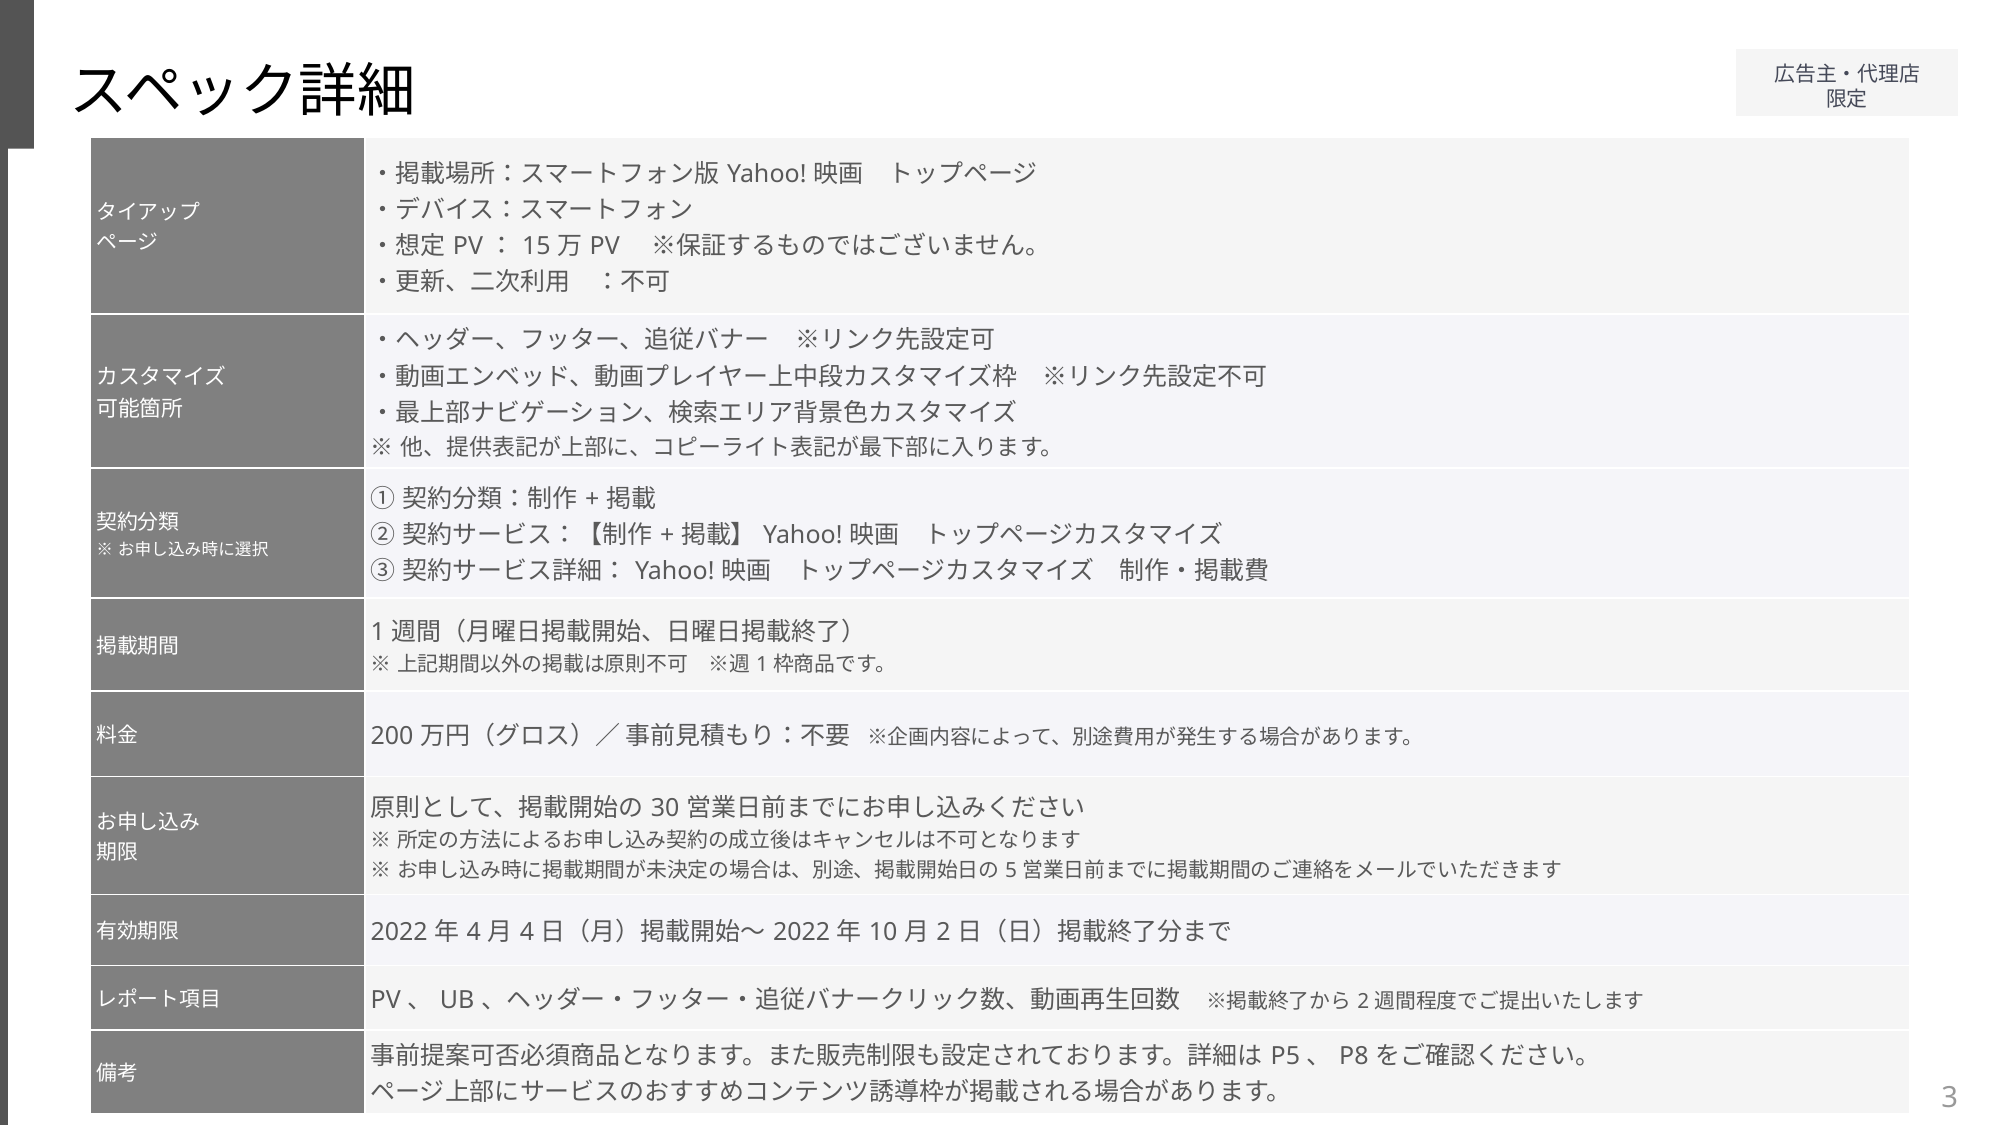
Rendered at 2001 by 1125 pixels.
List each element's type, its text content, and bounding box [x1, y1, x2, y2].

list スペック詳細 [54, 21, 1656, 155]
table_cell お申し込み 期限 [91, 777, 364, 894]
table_cell 契約分類 ※お申し込み時に選択 [91, 469, 364, 597]
table_cell 料金 [91, 692, 364, 776]
table_cell 有効期限 [91, 895, 364, 965]
table_cell 事前提案可否必須商品となります。また販売制限も設定されております。詳細はP5、P8をご確認ください。 ページ上部にサービスのおすすめコンテンツ誘導枠が掲載される場合があります。 [366, 1031, 1909, 1113]
table_cell レポート項目 [91, 966, 364, 1029]
table_cell ・ヘッダー、フッター、追従バナー ※リンク先設定可 ・動画エンベッド、動画プレイヤー上中段カスタマイズ枠 ※リンク先設定不可 ・最上部ナビゲーション、検索エリア背景色カスタマイズ ※他、提供表記が上部に、コピーライト表記が最下部に入ります。 [366, 315, 1909, 467]
table_cell ①契約分類：制作+掲載 ②契約サービス：【制作+掲載】Yahoo!映画 トップページカスタマイズ ③契約サービス詳細：Yahoo!映画 トップページカスタマイズ 制作・掲載費 [366, 469, 1909, 597]
table_cell 備考 [91, 1031, 364, 1113]
table_cell PV、UB、ヘッダー・フッター・追従バナークリック数、動画再生回数 ※掲載終了から2週間程度でご提出いたします [366, 966, 1909, 1029]
slide_number 3 [1803, 1070, 1973, 1125]
table_cell 掲載期間 [91, 599, 364, 690]
table_cell 1週間（月曜日掲載開始、日曜日掲載終了） ※上記期間以外の掲載は原則不可 ※週1枠商品です。 [366, 599, 1909, 690]
table_header ・掲載場所：スマートフォン版Yahoo!映画 トップページ ・デバイス：スマートフォン ・想定PV：15万PV ※保証するものではございません。 ・更新、二次利用 ：不可 [366, 138, 1909, 313]
table_cell カスタマイズ 可能箇所 [91, 315, 364, 467]
table_cell 原則として、掲載開始の30営業日前までにお申し込みください ※所定の方法によるお申し込み契約の成立後はキャンセルは不可となります ※お申し込み時に掲載期間が未決定の場合は、別途、掲載開始日の5営業日前までに掲載期間のご連絡をメールでいただきます [366, 777, 1909, 894]
table_header タイアップ ページ [91, 138, 364, 313]
table_cell 2022年4月4日（月）掲載開始～2022年10月2日（日）掲載終了分まで [366, 895, 1909, 965]
table_cell 200万円（グロス）／ 事前見積もり：不要 ※企画内容によって、別途費用が発生する場合があります。 [366, 692, 1909, 776]
